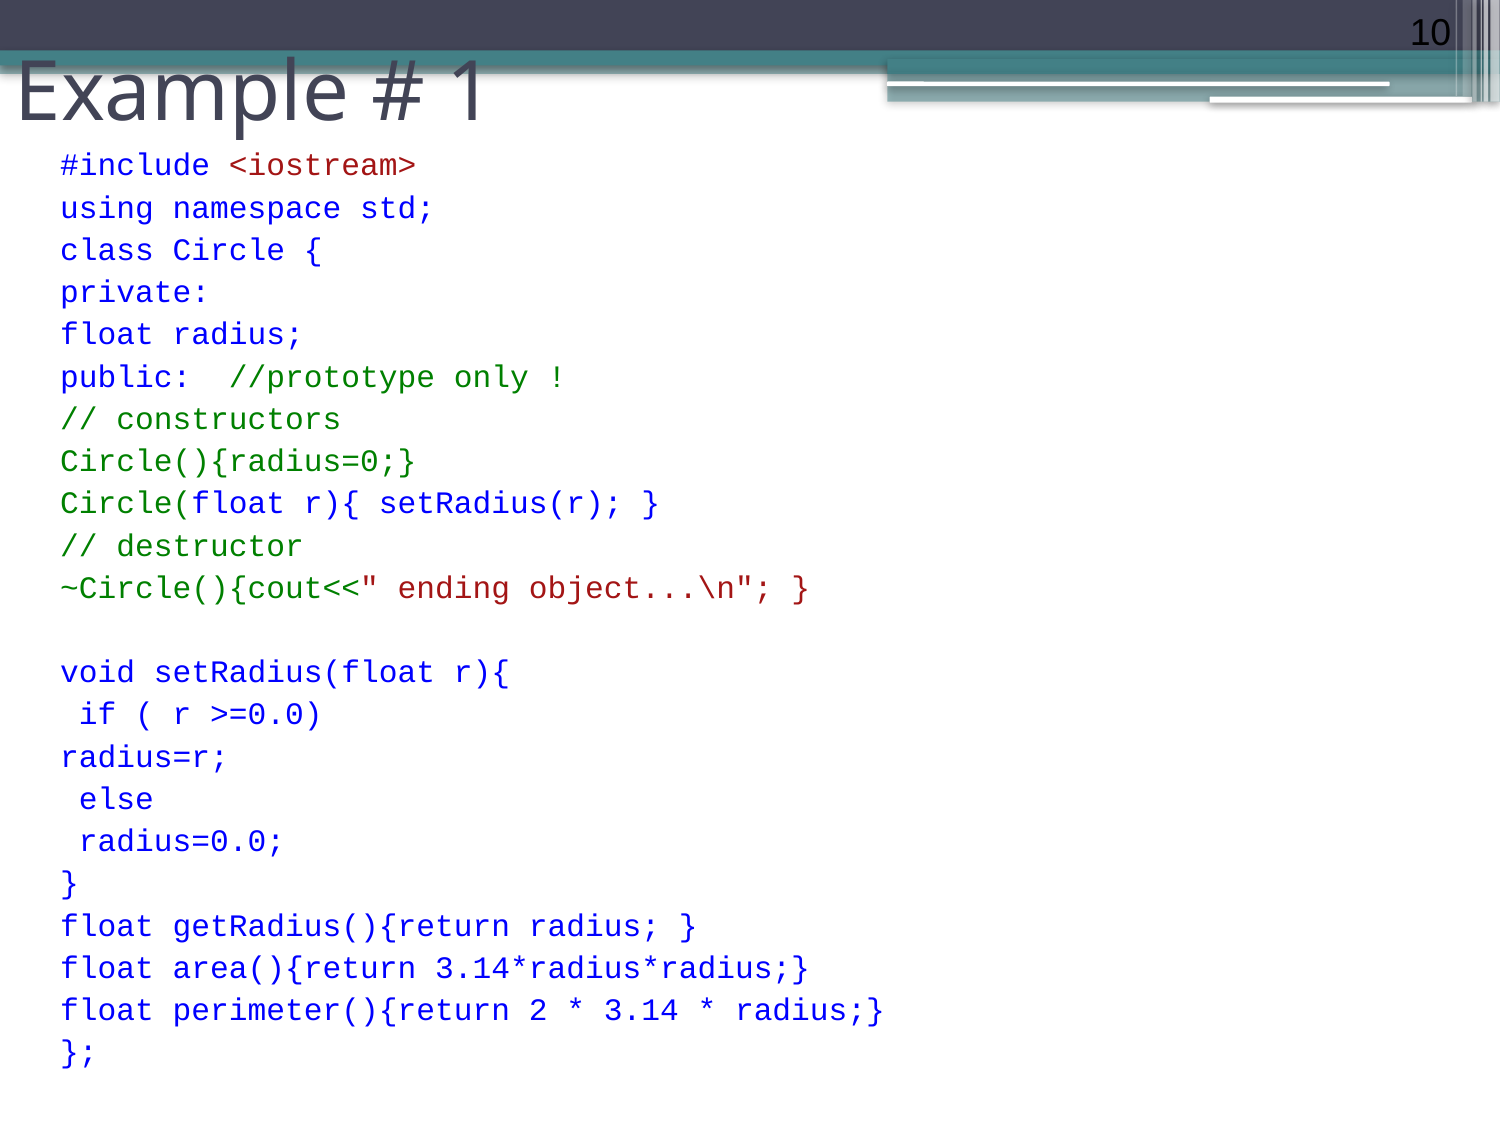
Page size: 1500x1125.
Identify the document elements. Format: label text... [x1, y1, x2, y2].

list #include <iostream> using namespace std; class Circle { private: float radius; public: //prototype only ! // constructors Circle(){radius=0;} Circle(float r){ setRadius(r); } // destructor ~Circle(){cout<<" ending object...\n"; } void setRadius(float r){ if ( r >=0.0)‏ radius=r; else radius=0.0; } float getRadius(){return radius; } float area(){return 3.14*radius*radius;} float perimeter(){return 2 * 3.14 * radius;} }; [29, 137, 1471, 1083]
title Example # 1 [0, 0, 1350, 175]
slide_number 10 [1341, 0, 1466, 61]
